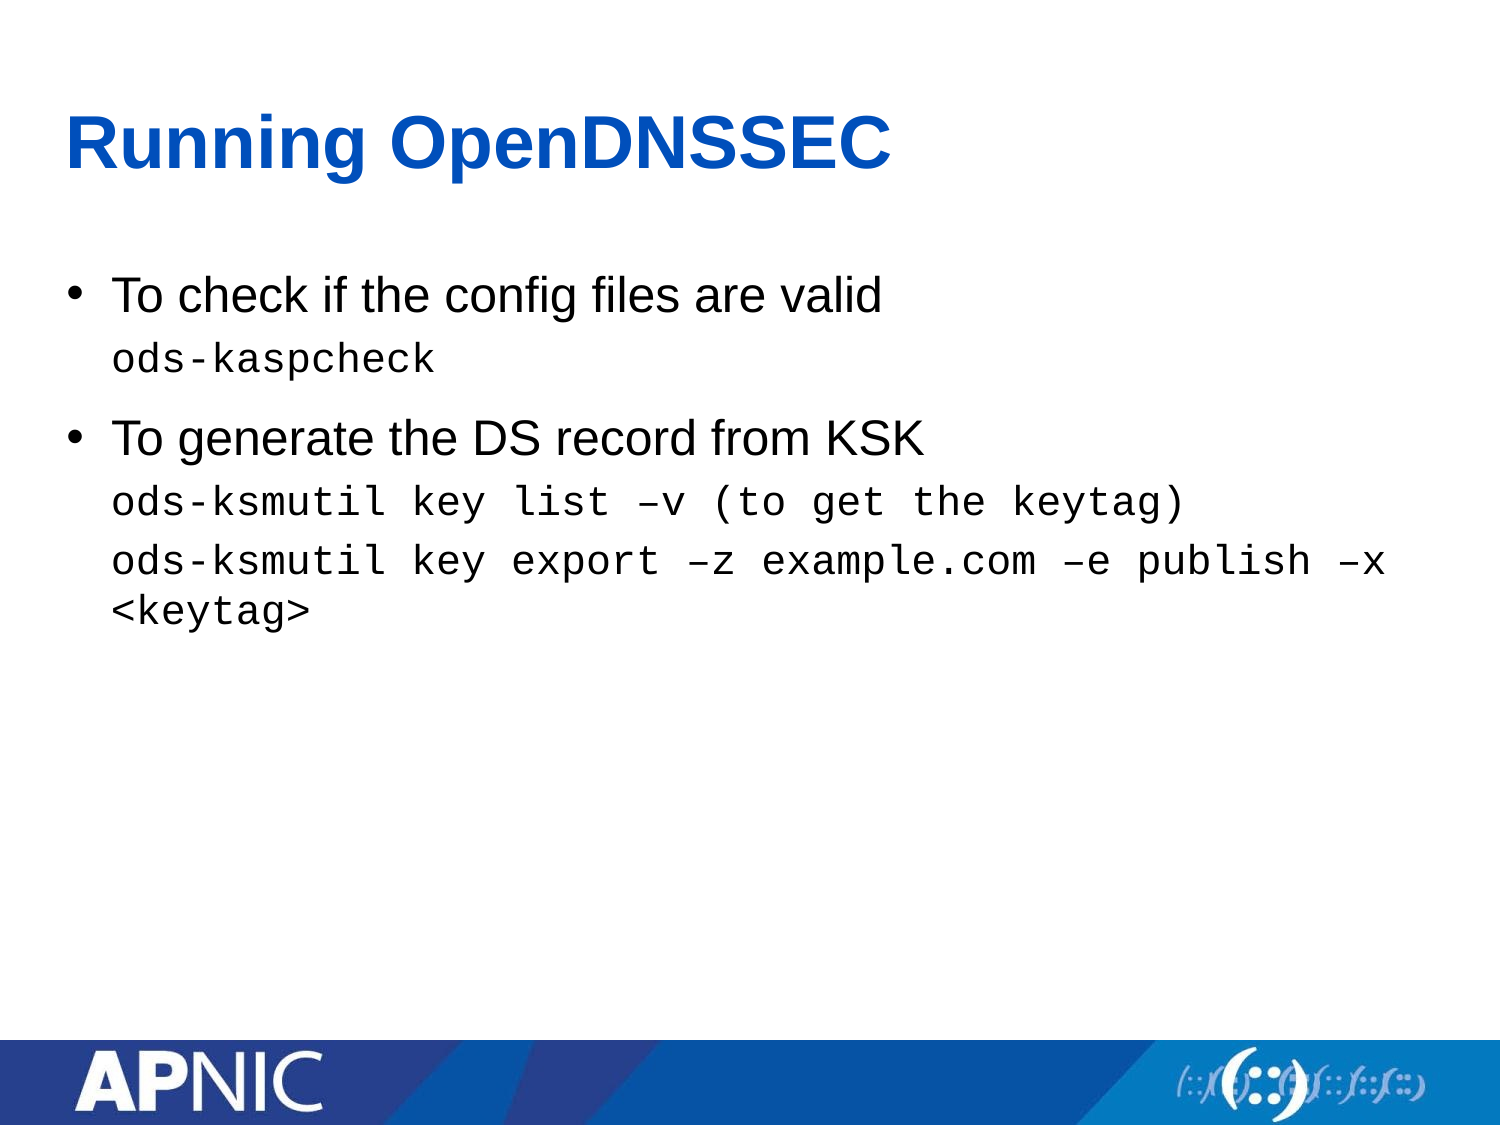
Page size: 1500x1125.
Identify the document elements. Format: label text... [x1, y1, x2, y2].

list To check if the config files are valid ods-kaspcheck To generate the DS record from KSK ods-ksmutil key list –v (to get the keytag) ods-ksmutil key export –z example.com –e publish –x <keytag> [66, 262, 1437, 1012]
picture [0, 1040, 1500, 1125]
title Running OpenDNSSEC [64, 45, 1436, 233]
